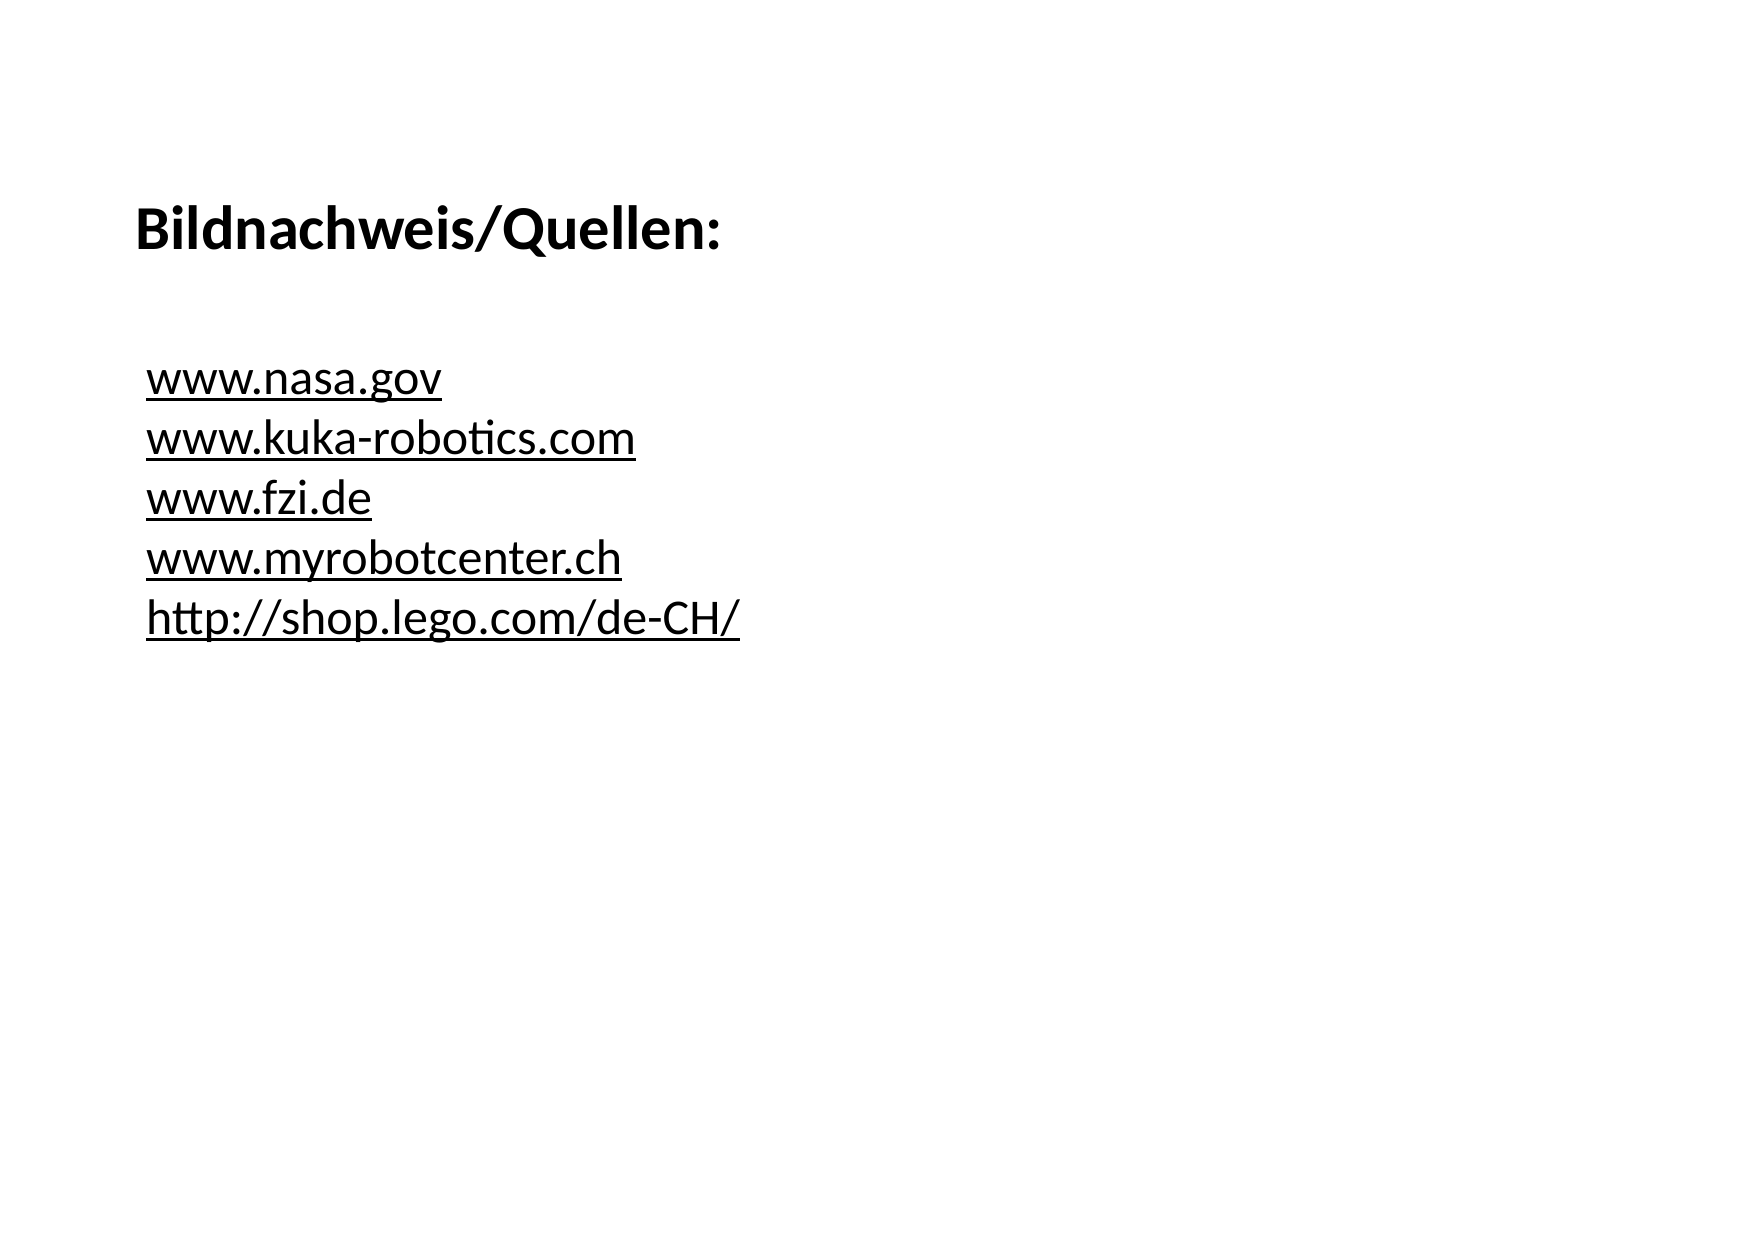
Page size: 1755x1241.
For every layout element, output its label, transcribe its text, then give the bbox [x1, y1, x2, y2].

title Bildnachweis/Quellen: [121, 179, 1503, 308]
text_box www.nasa.gov www.kuka-robotics.com www.fzi.de www.myrobotcenter.ch http://shop.lego.com/de-CH/ [145, 344, 1598, 1051]
